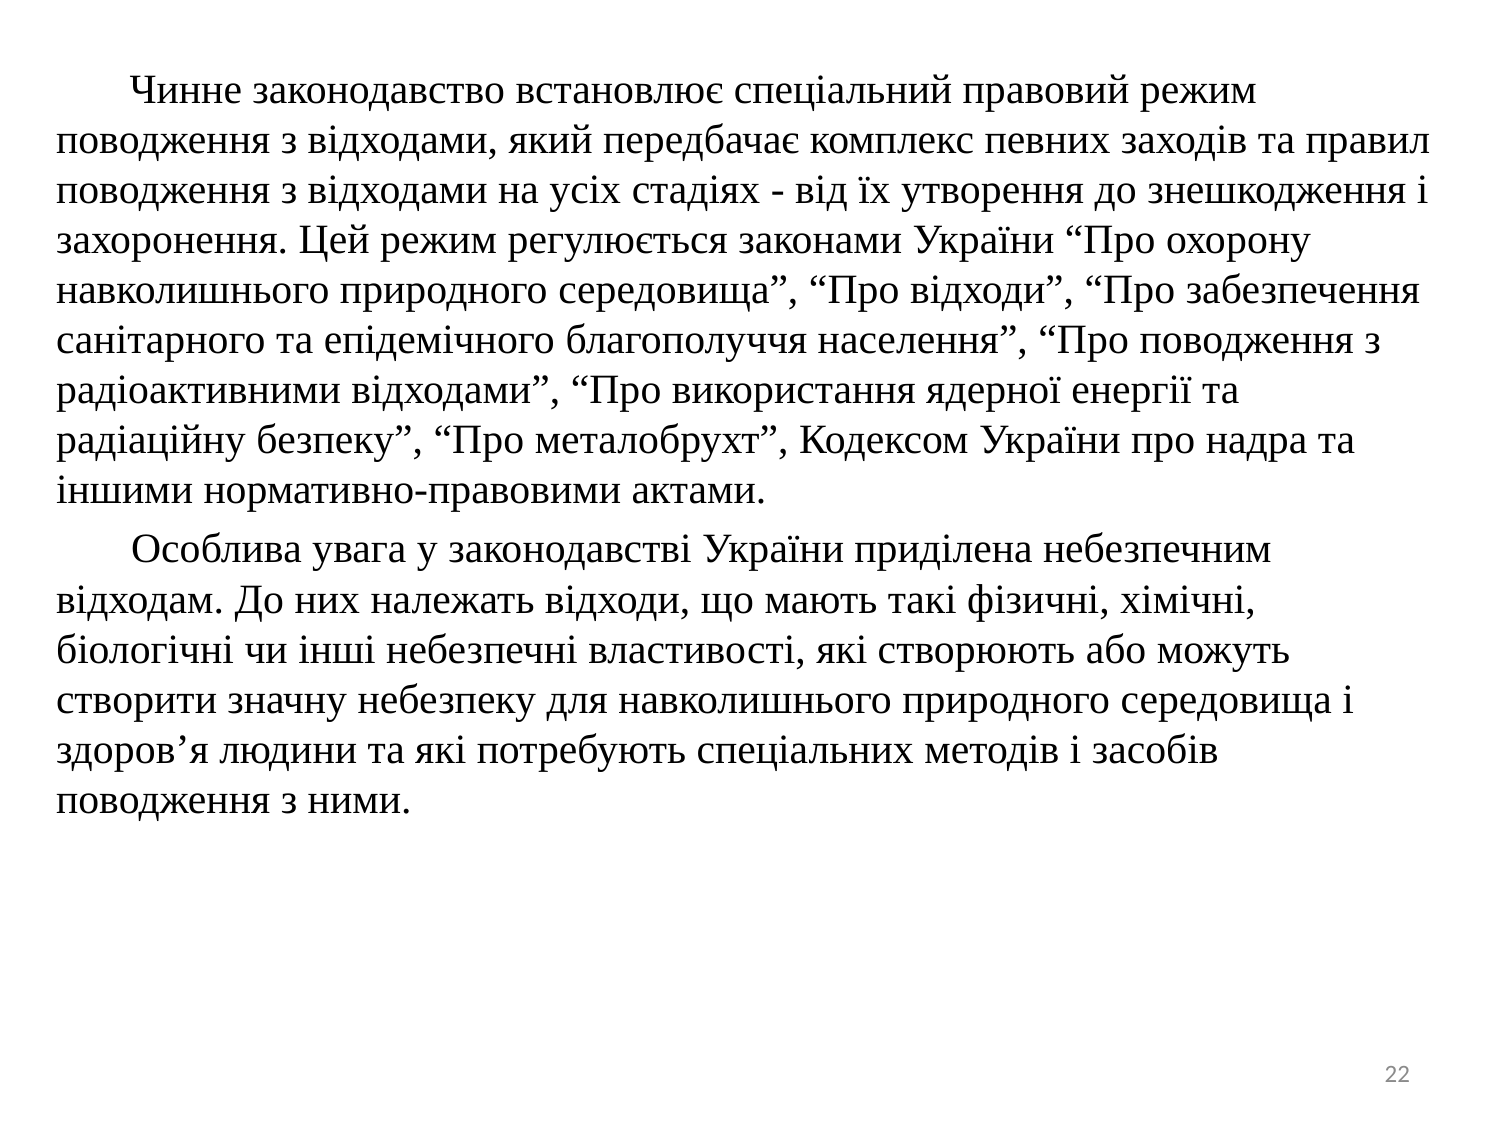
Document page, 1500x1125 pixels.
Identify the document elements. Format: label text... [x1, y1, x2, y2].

slide_number 22 [1074, 1042, 1425, 1103]
text_box Чинне законодавство встановлює спеціальний правовий режим поводження з відходами, який передбачає комплекс певних заходів та правил поводження з відходами на усіх стадіях - від їх утворення до знешкодження і захоронення. Цей режим регулюється законами України “Про охорону навколишнього природного середовища”, “Про відходи”, “Про забезпечення санітарного та епідемічного благополуччя населення”, “Про поводження з радіоактивними відходами”, “Про використання ядерної енергії та радіаційну безпеку”, “Про металобрухт”, Кодексом України про надра та іншими нормативно-правовими актами. Особлива увага у законодавстві України приділена небезпечним відходам. До них належать відходи, що мають такі фізичні, хімічні, біологічні чи інші небезпечні властивості, які створюють або можуть створити значну небезпеку для навколишнього природного середовища і здоров’я людини та які потребують спеціальних методів і засобів поводження з ними. [41, 54, 1447, 890]
